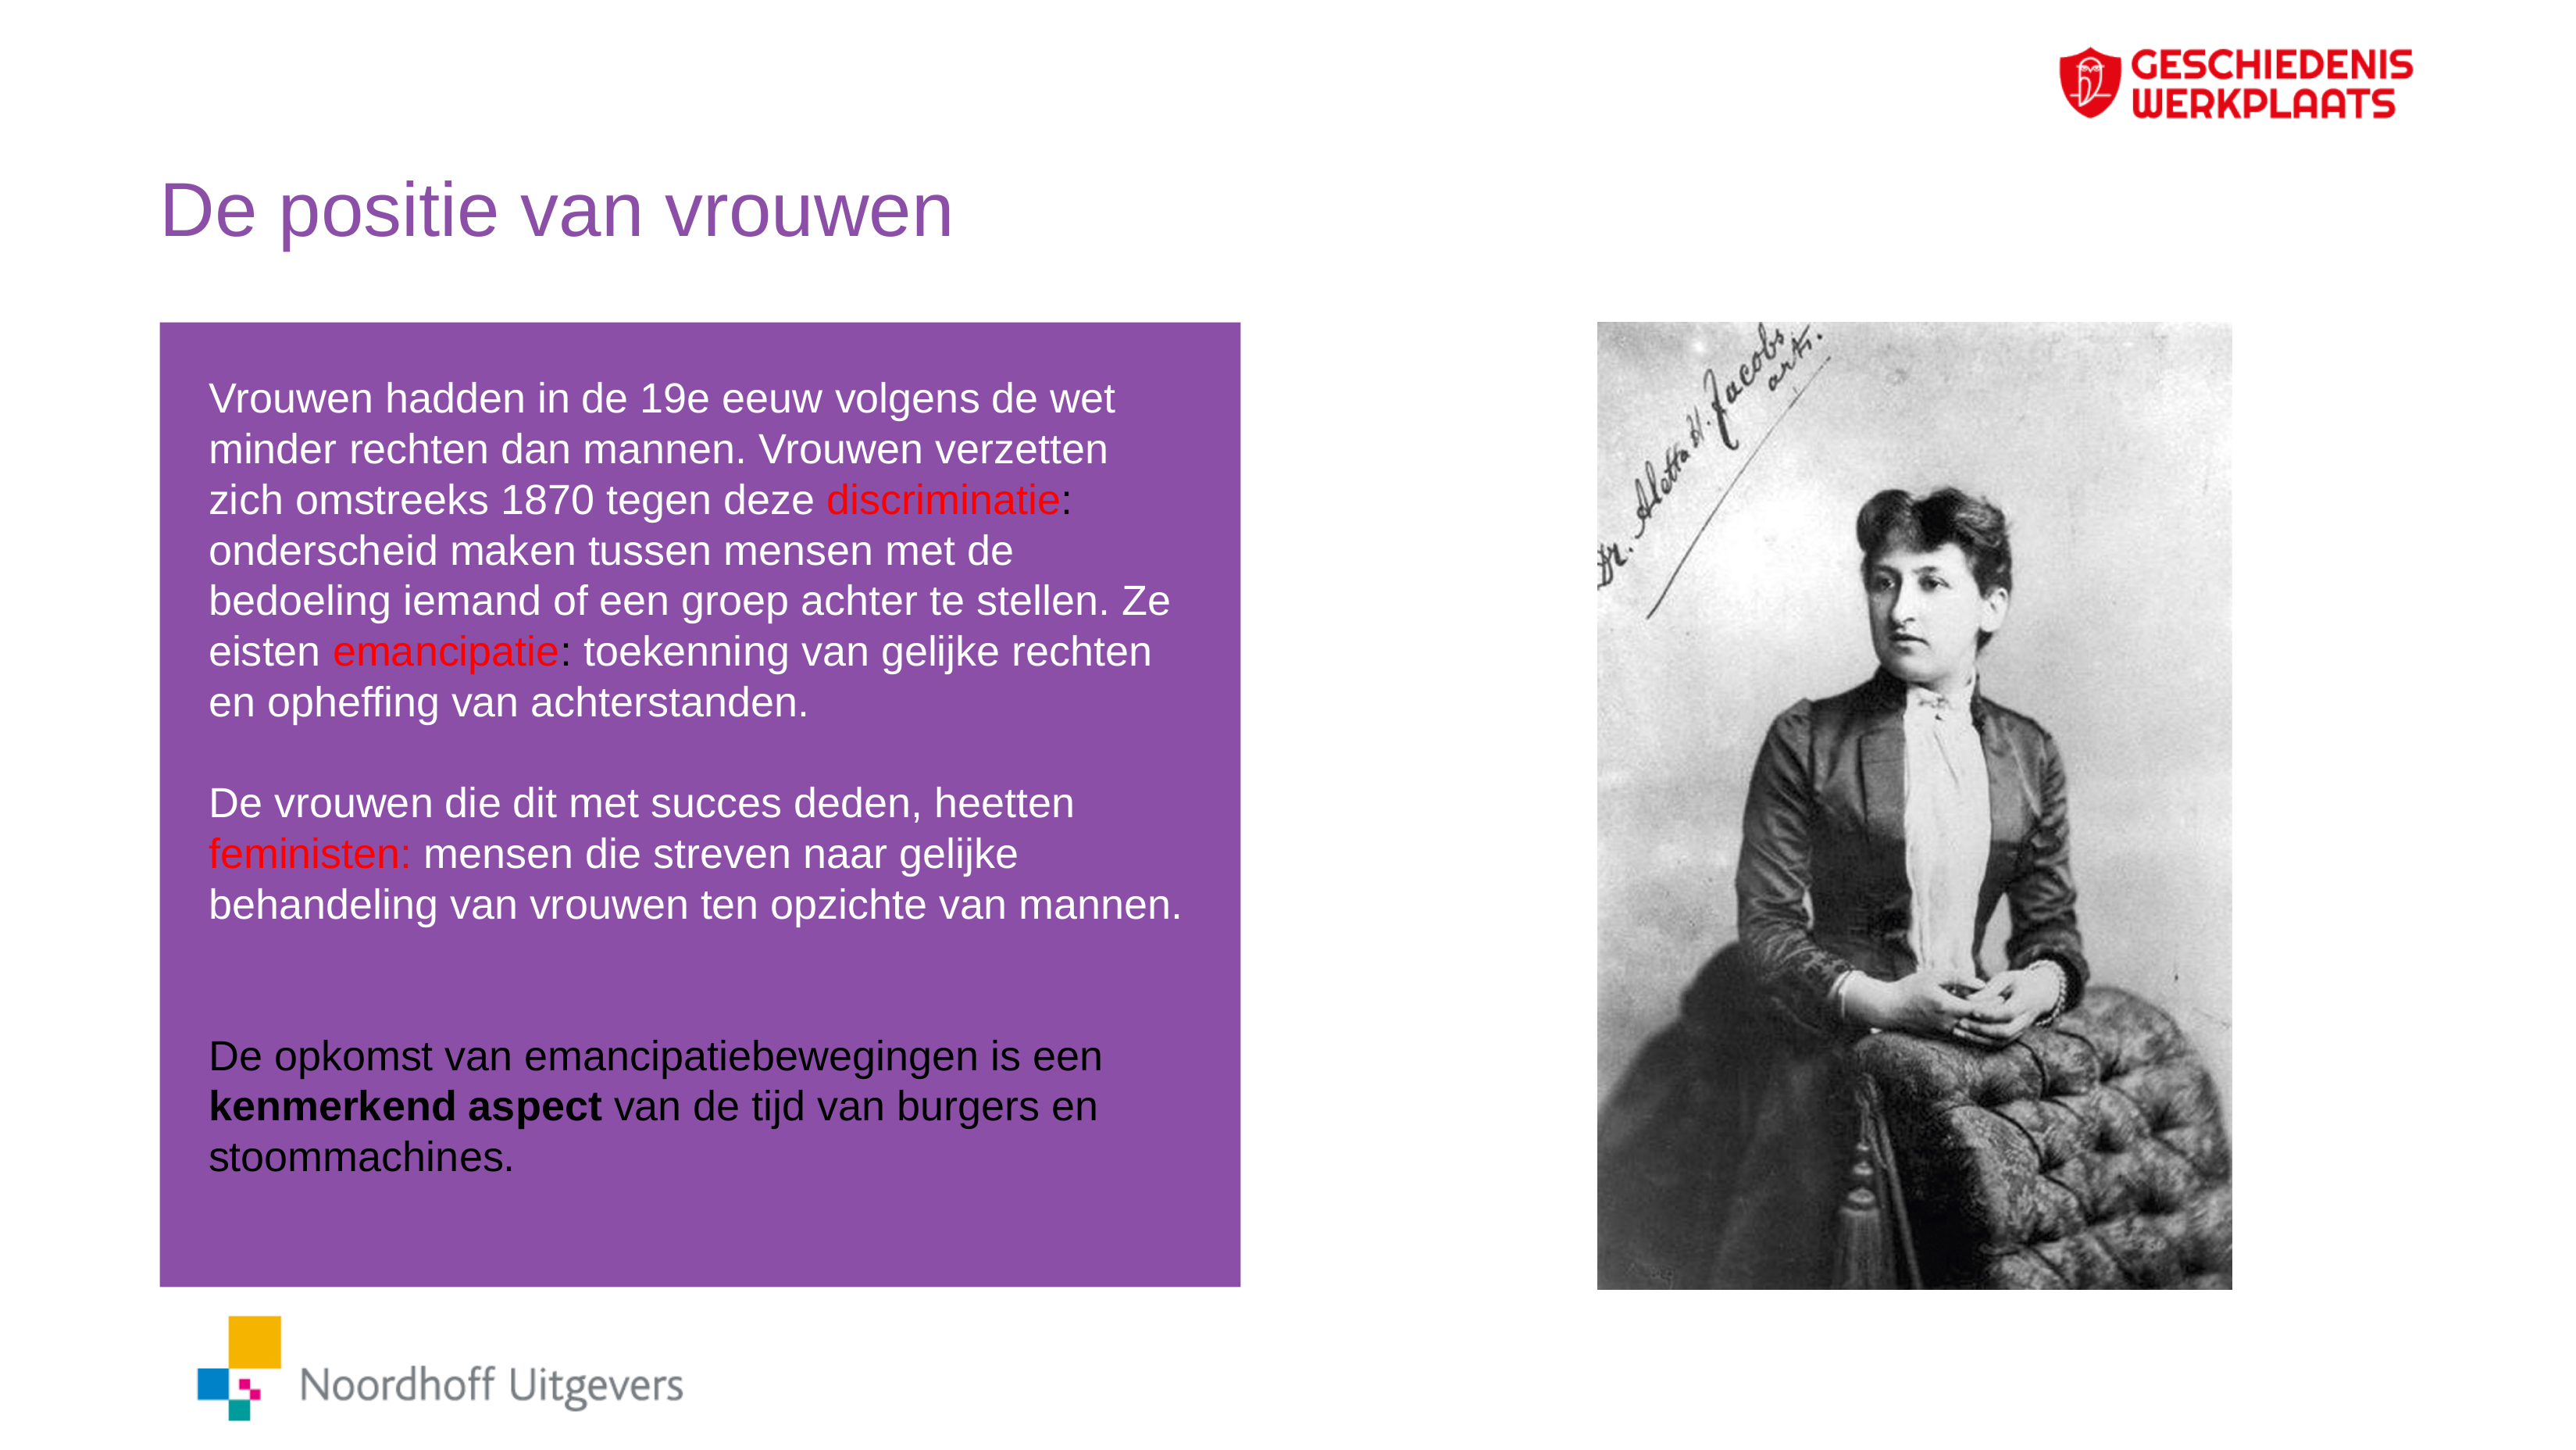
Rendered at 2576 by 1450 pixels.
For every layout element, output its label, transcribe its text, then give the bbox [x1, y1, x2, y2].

picture [159, 1288, 802, 1449]
title De positie van vrouwen [159, 159, 2416, 266]
picture [1597, 322, 2232, 1290]
list Vrouwen hadden in de 19e eeuw volgens de wet minder rechten dan mannen. Vrouwen verzetten zich omstreeks 1870 tegen deze discriminatie: onderscheid maken tussen mensen met de bedoeling iemand of een groep achter te stellen. Ze eisten emancipatie: toekenning van gelijke rechten en opheffing van achterstanden. De vrouwen die dit met succes deden, heetten feministen: mensen die streven naar gelijke behandeling van vrouwen ten opzichte van mannen. De opkomst van emancipatiebewegingen is een kenmerkend aspect van de tijd van burgers en stoommachines. [159, 322, 1241, 1288]
picture [1610, 0, 2576, 161]
